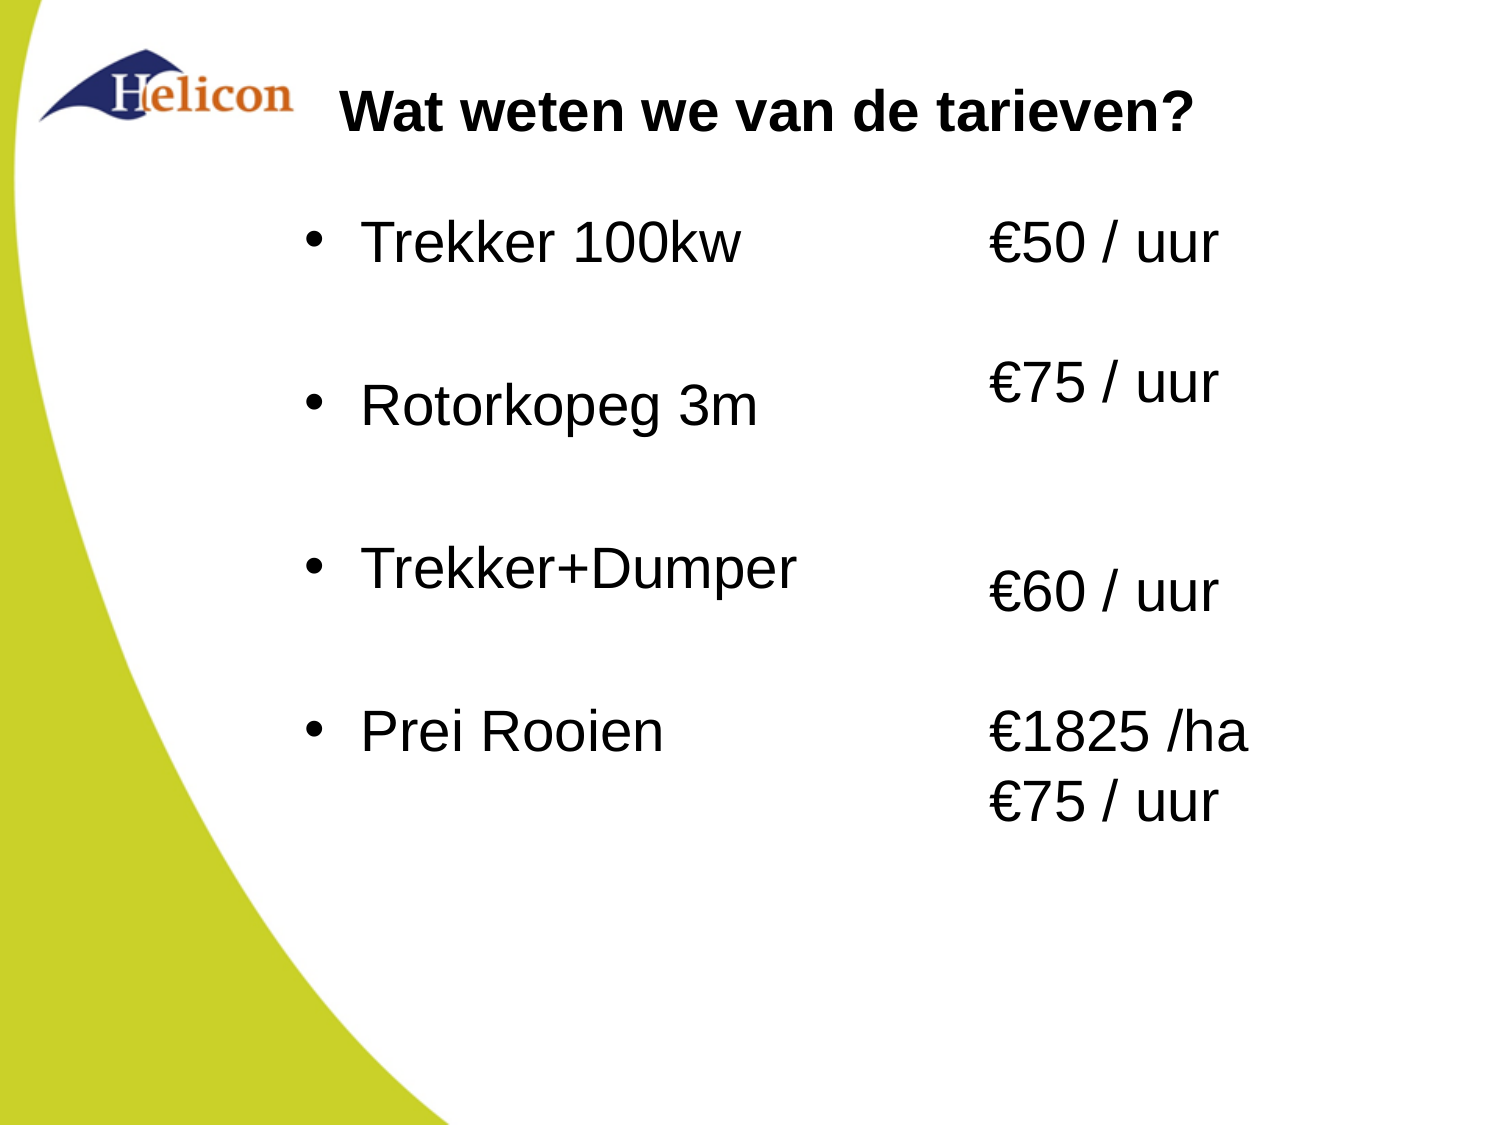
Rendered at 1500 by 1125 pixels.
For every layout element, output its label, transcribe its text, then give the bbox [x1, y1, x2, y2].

list Trekker 100kw Rotorkopeg 3m Trekker+Dumper Prei Rooien [289, 196, 845, 1005]
text_box €50 / uur €75 / uur €60 / uur €1825 /ha €75 / uur [974, 196, 1294, 841]
title Wat weten we van de tarieven? [324, 54, 1415, 161]
picture [0, 0, 1500, 1125]
